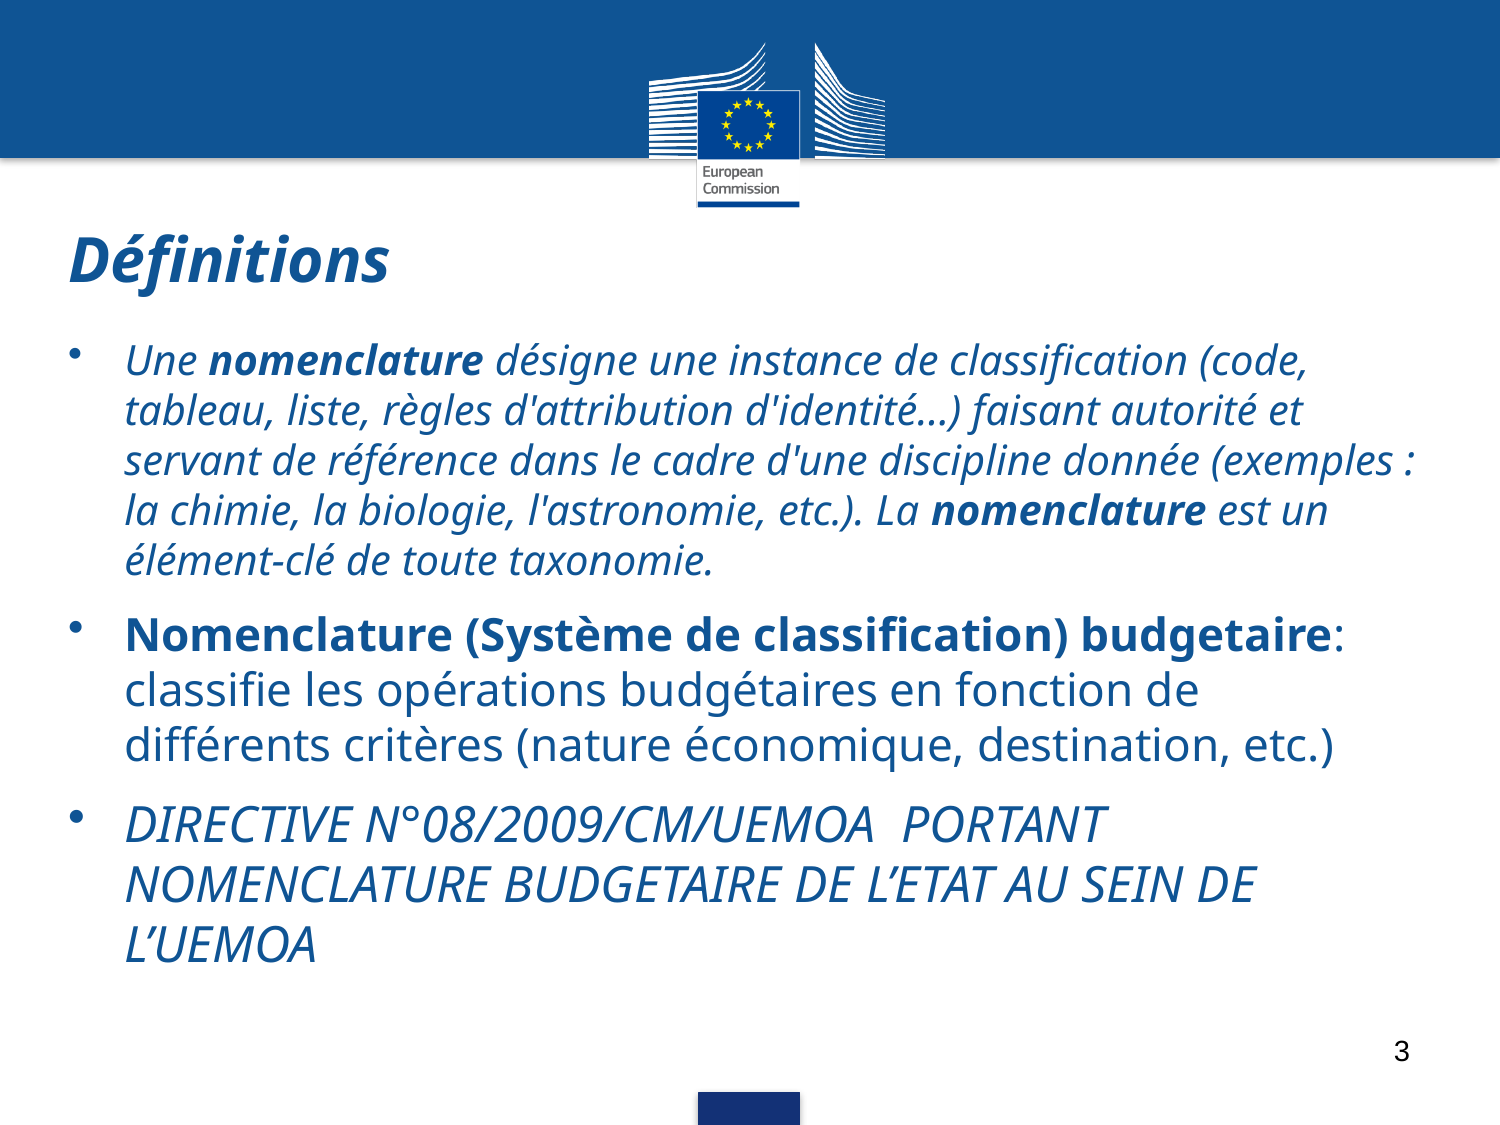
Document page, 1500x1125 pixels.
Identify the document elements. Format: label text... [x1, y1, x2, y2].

list Une nomenclature désigne une instance de classification (code, tableau, liste, règles d'attribution d'identité...) faisant autorité et servant de référence dans le cadre d'une discipline donnée (exemples : la chimie, la biologie, l'astronomie, etc.). La nomenclature est un élément-clé de toute taxonomie. Nomenclature (Système de classification) budgetaire: classifie les opérations budgétaires en fonction de différents critères (nature économique, destination, etc.) DIRECTIVE N°08/2009/CM/UEMOA PORTANT NOMENCLATURE BUDGETAIRE DE L’ETAT AU SEIN DE L’UEMOA [52, 326, 1432, 1030]
picture [649, 42, 885, 184]
title Définitions [52, 184, 1331, 326]
slide_number 3 [1074, 1024, 1426, 1103]
